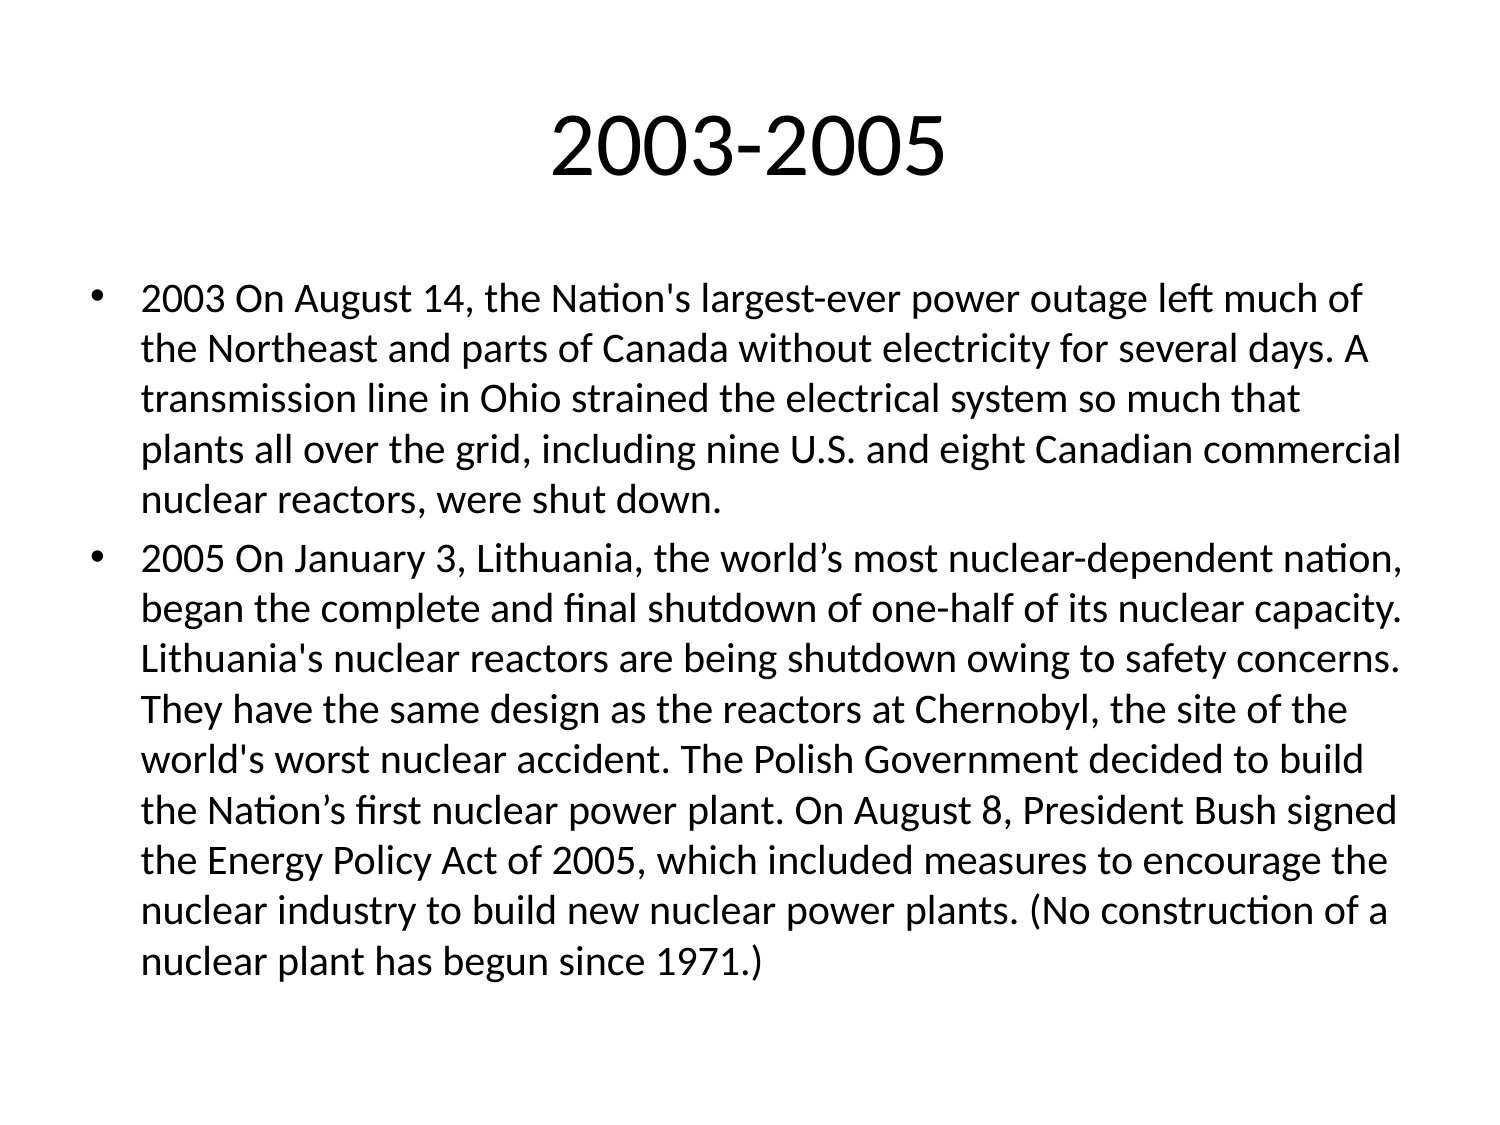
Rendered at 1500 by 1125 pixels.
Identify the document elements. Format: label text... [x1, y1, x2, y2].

list 2003 On August 14, the Nation's largest-ever power outage left much of the Northeast and parts of Canada without electricity for several days. A transmission line in Ohio strained the electrical system so much that plants all over the grid, including nine U.S. and eight Canadian commercial nuclear reactors, were shut down. 2005 On January 3, Lithuania, the world’s most nuclear-dependent nation, began the complete and final shutdown of one-half of its nuclear capacity. Lithuania's nuclear reactors are being shutdown owing to safety concerns. They have the same design as the reactors at Chernobyl, the site of the world's worst nuclear accident. The Polish Government decided to build the Nation’s first nuclear power plant. On August 8, President Bush signed the Energy Policy Act of 2005, which included measures to encourage the nuclear industry to build new nuclear power plants. (No construction of a nuclear plant has begun since 1971.) [75, 262, 1425, 1005]
title 2003-2005 [75, 45, 1425, 233]
